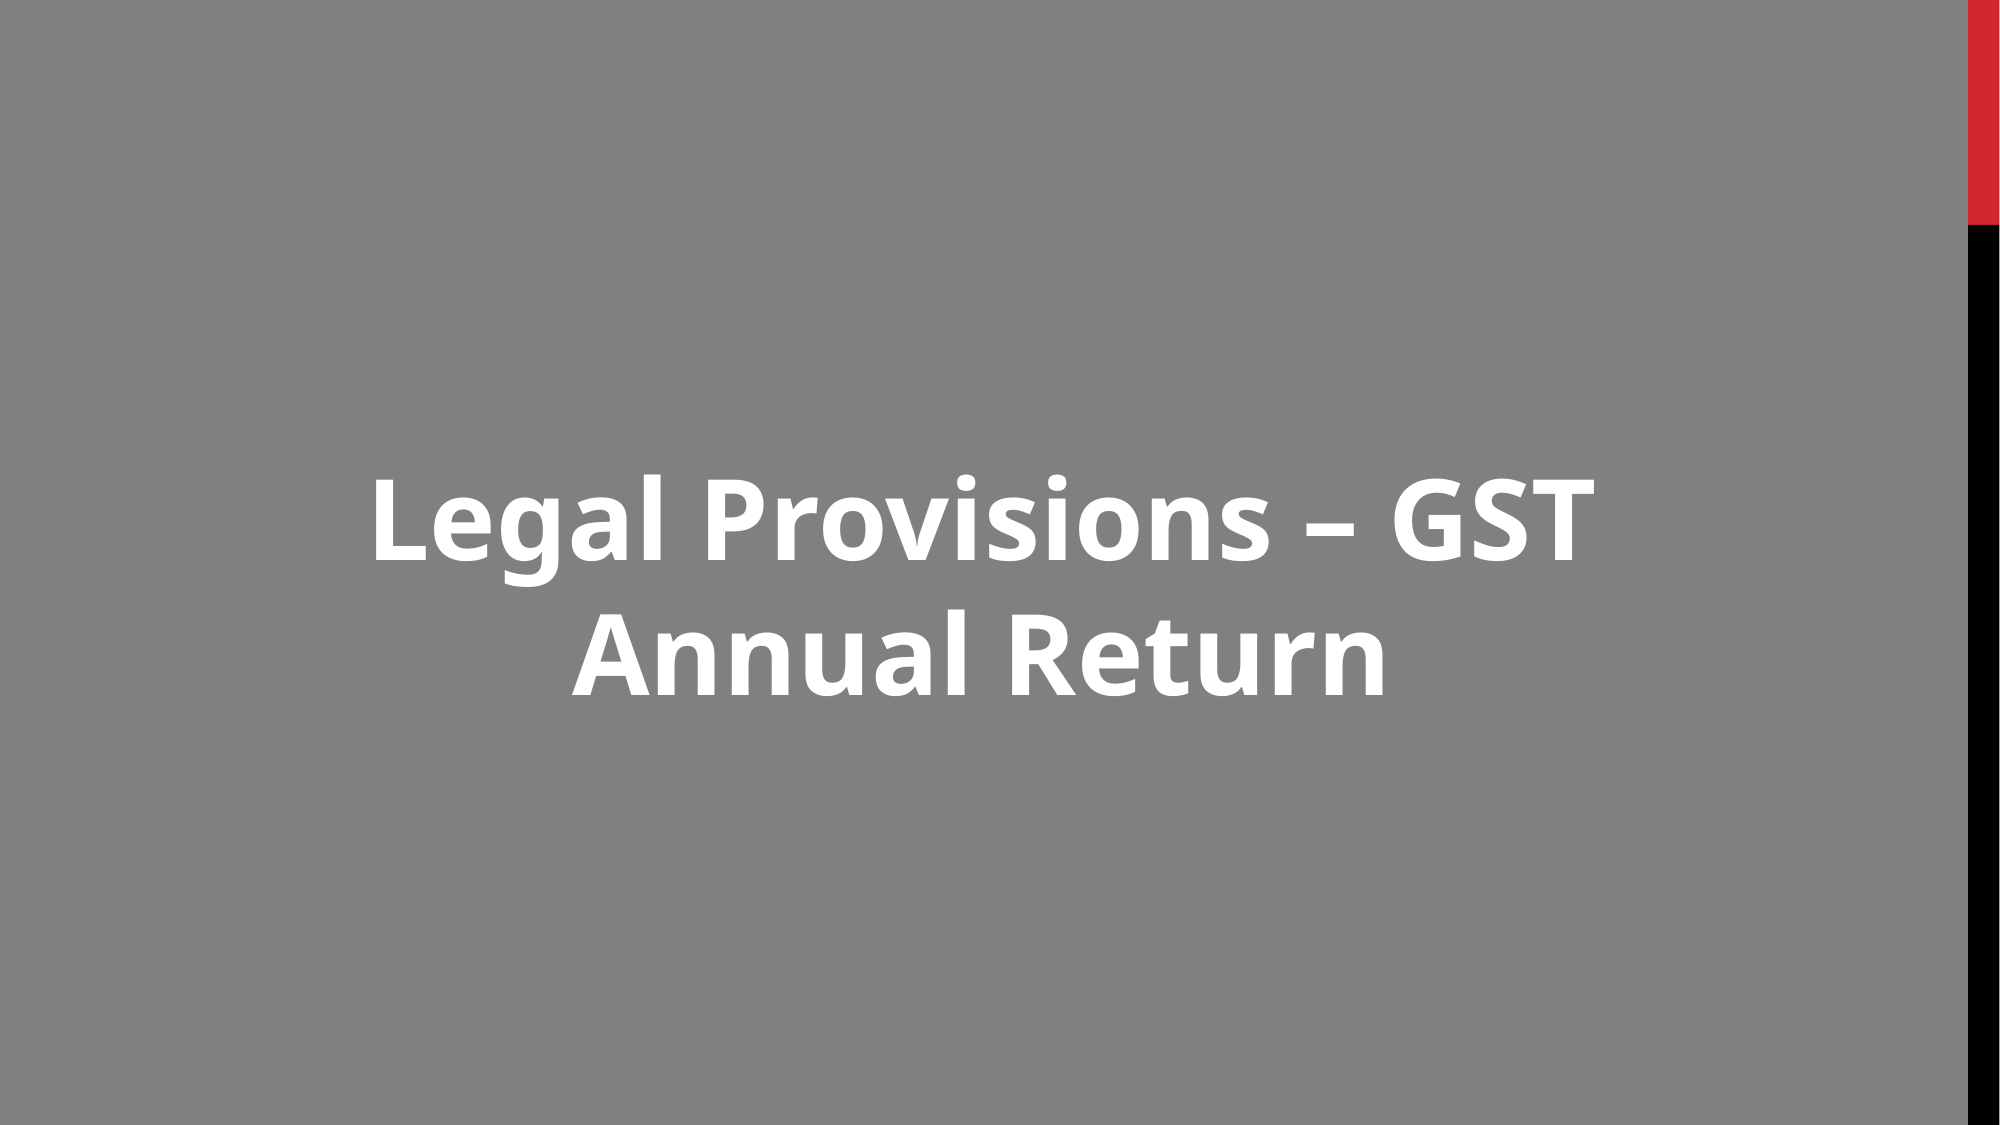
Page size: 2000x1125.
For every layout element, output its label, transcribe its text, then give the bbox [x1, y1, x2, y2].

text_box Legal Provisions – GST Annual Return [137, 440, 1827, 725]
